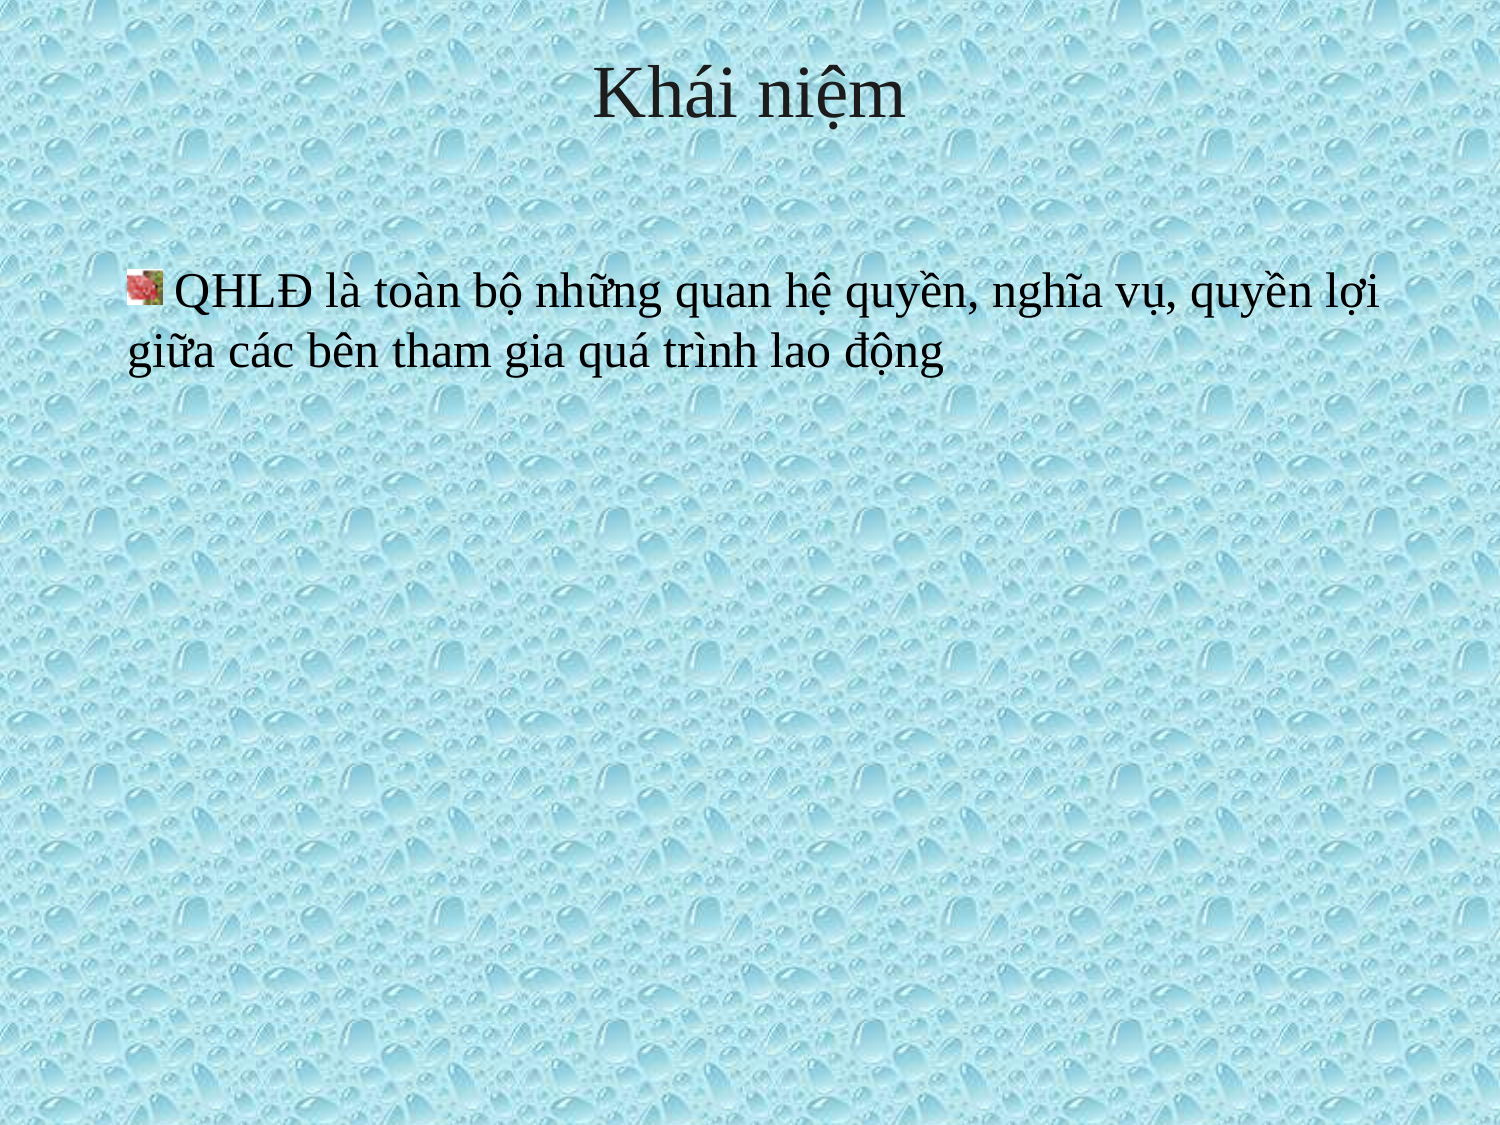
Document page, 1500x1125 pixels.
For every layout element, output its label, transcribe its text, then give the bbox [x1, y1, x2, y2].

title Khái niệm [112, 0, 1388, 176]
picture [0, 0, 1500, 1125]
subtitle QHLĐ là toàn bộ những quan hệ quyền, nghĩa vụ, quyền lợi giữa các bên tham gia quá trình lao động [112, 249, 1401, 976]
